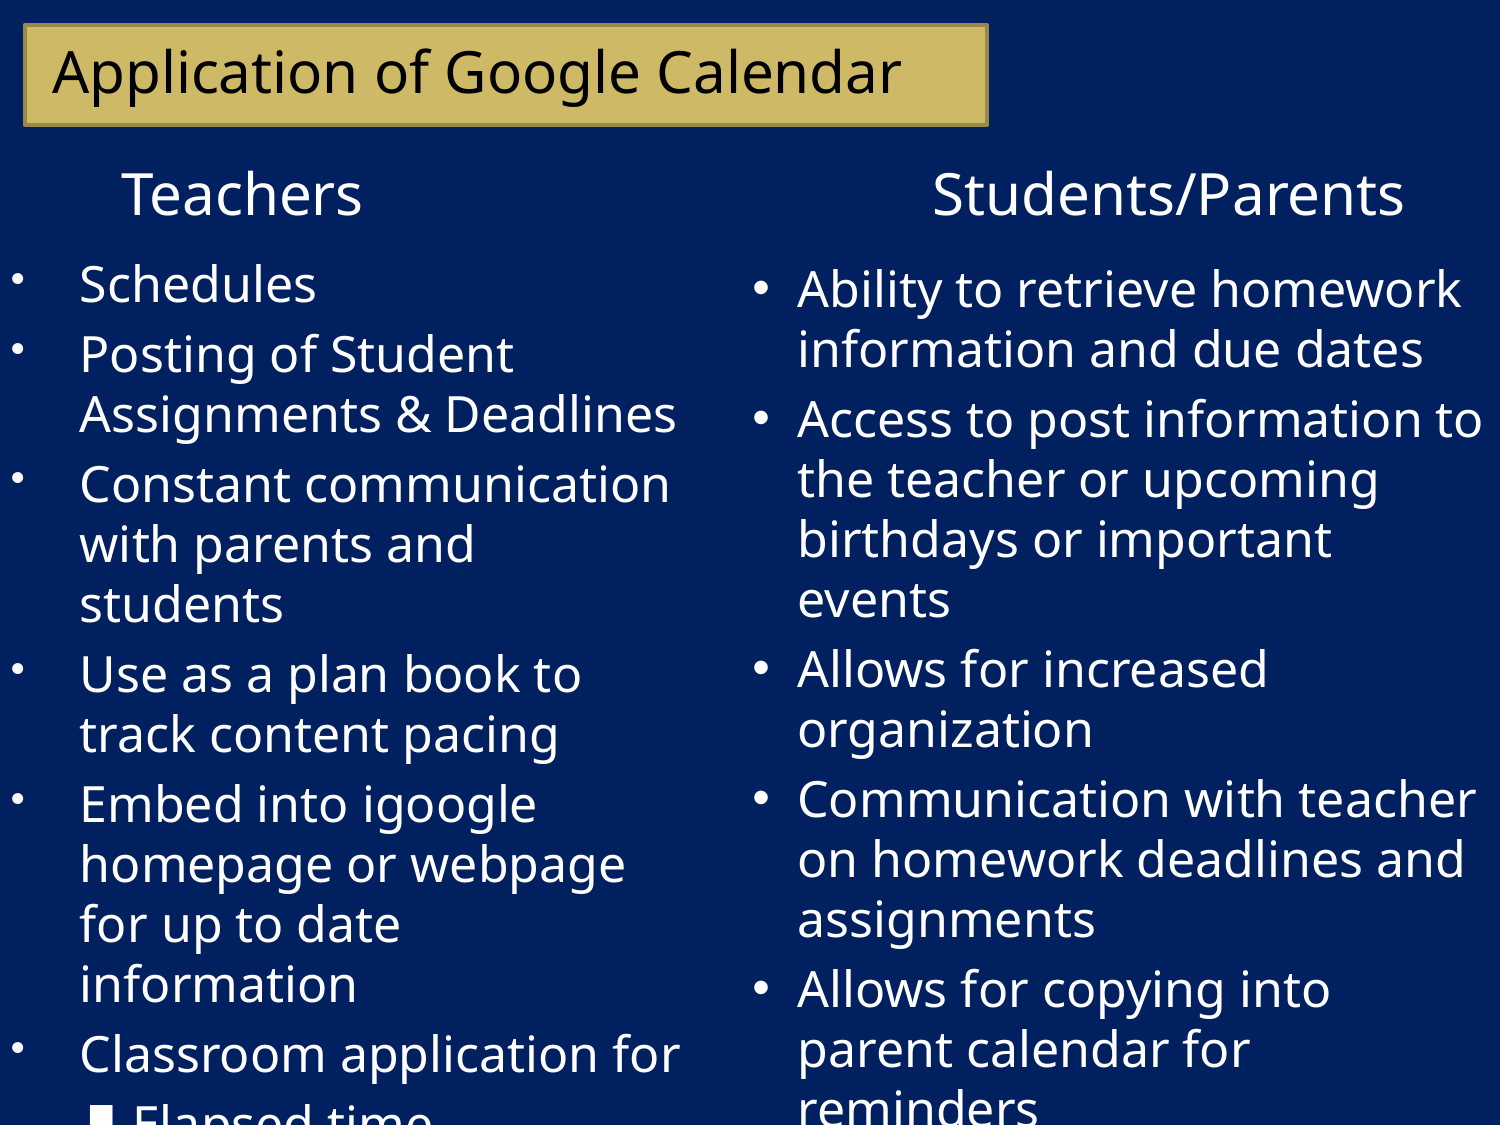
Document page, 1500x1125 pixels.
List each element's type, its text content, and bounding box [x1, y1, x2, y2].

text_box Students/Parents [918, 149, 1421, 235]
title Application of Google Calendar [37, 37, 1265, 113]
list Schedules Posting of Student Assignments & Deadlines Constant communication with parents and students Use as a plan book to track content pacing Embed into igoogle homepage or webpage for up to date information Classroom application for Elapsed time Historical Moments [0, 245, 700, 1125]
text_box Teachers [106, 149, 379, 235]
text_box [23, 23, 989, 127]
text_box Ability to retrieve homework information and due dates Access to post information to the teacher or upcoming birthdays or important events Allows for increased organization Communication with teacher on homework deadlines and assignments Allows for copying into parent calendar for reminders [737, 249, 1500, 988]
